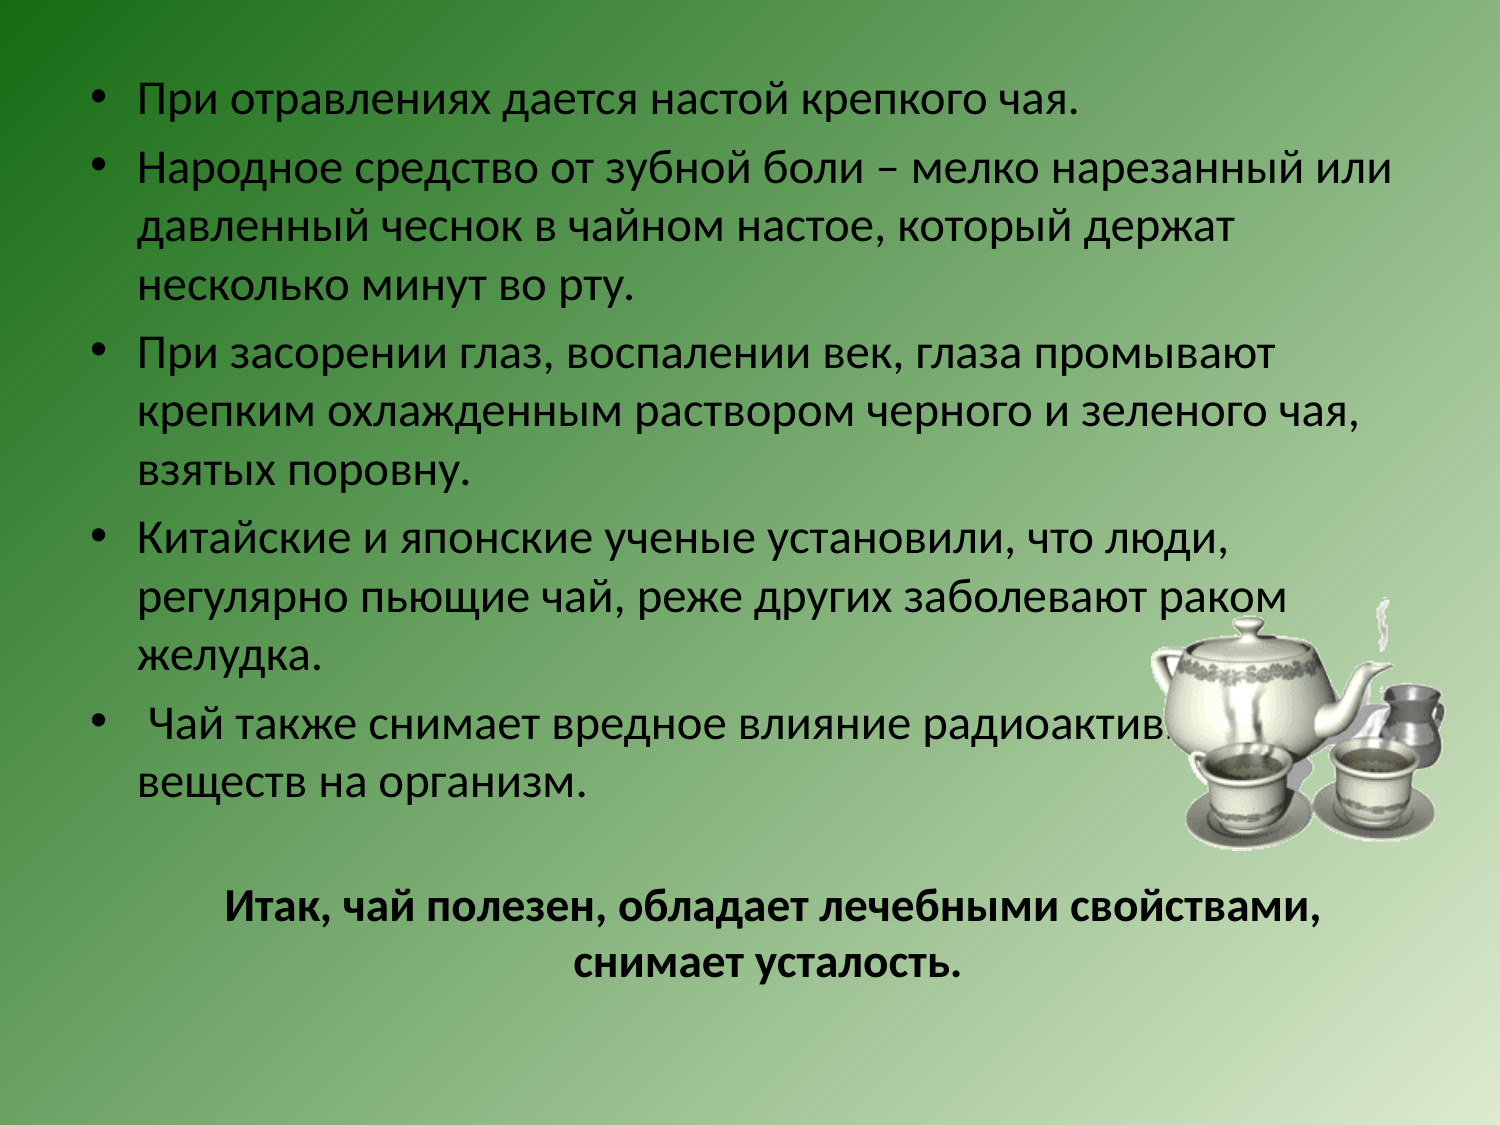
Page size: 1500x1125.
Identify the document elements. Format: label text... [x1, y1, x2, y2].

picture [1151, 597, 1446, 852]
list При отравлениях дается настой крепкого чая. Народное средство от зубной боли – мелко нарезанный или давленный чеснок в чайном настое, который держат несколько минут во рту. При засорении глаз, воспалении век, глаза промывают крепким охлажденным раствором черного и зеленого чая, взятых поровну. Китайские и японские ученые установили, что люди, регулярно пьющие чай, реже других заболевают раком желудка. Чай также снимает вредное влияние радиоактивных веществ на организм. Итак, чай полезен, обладает лечебными свойствами, снимает усталость. [75, 58, 1425, 1005]
